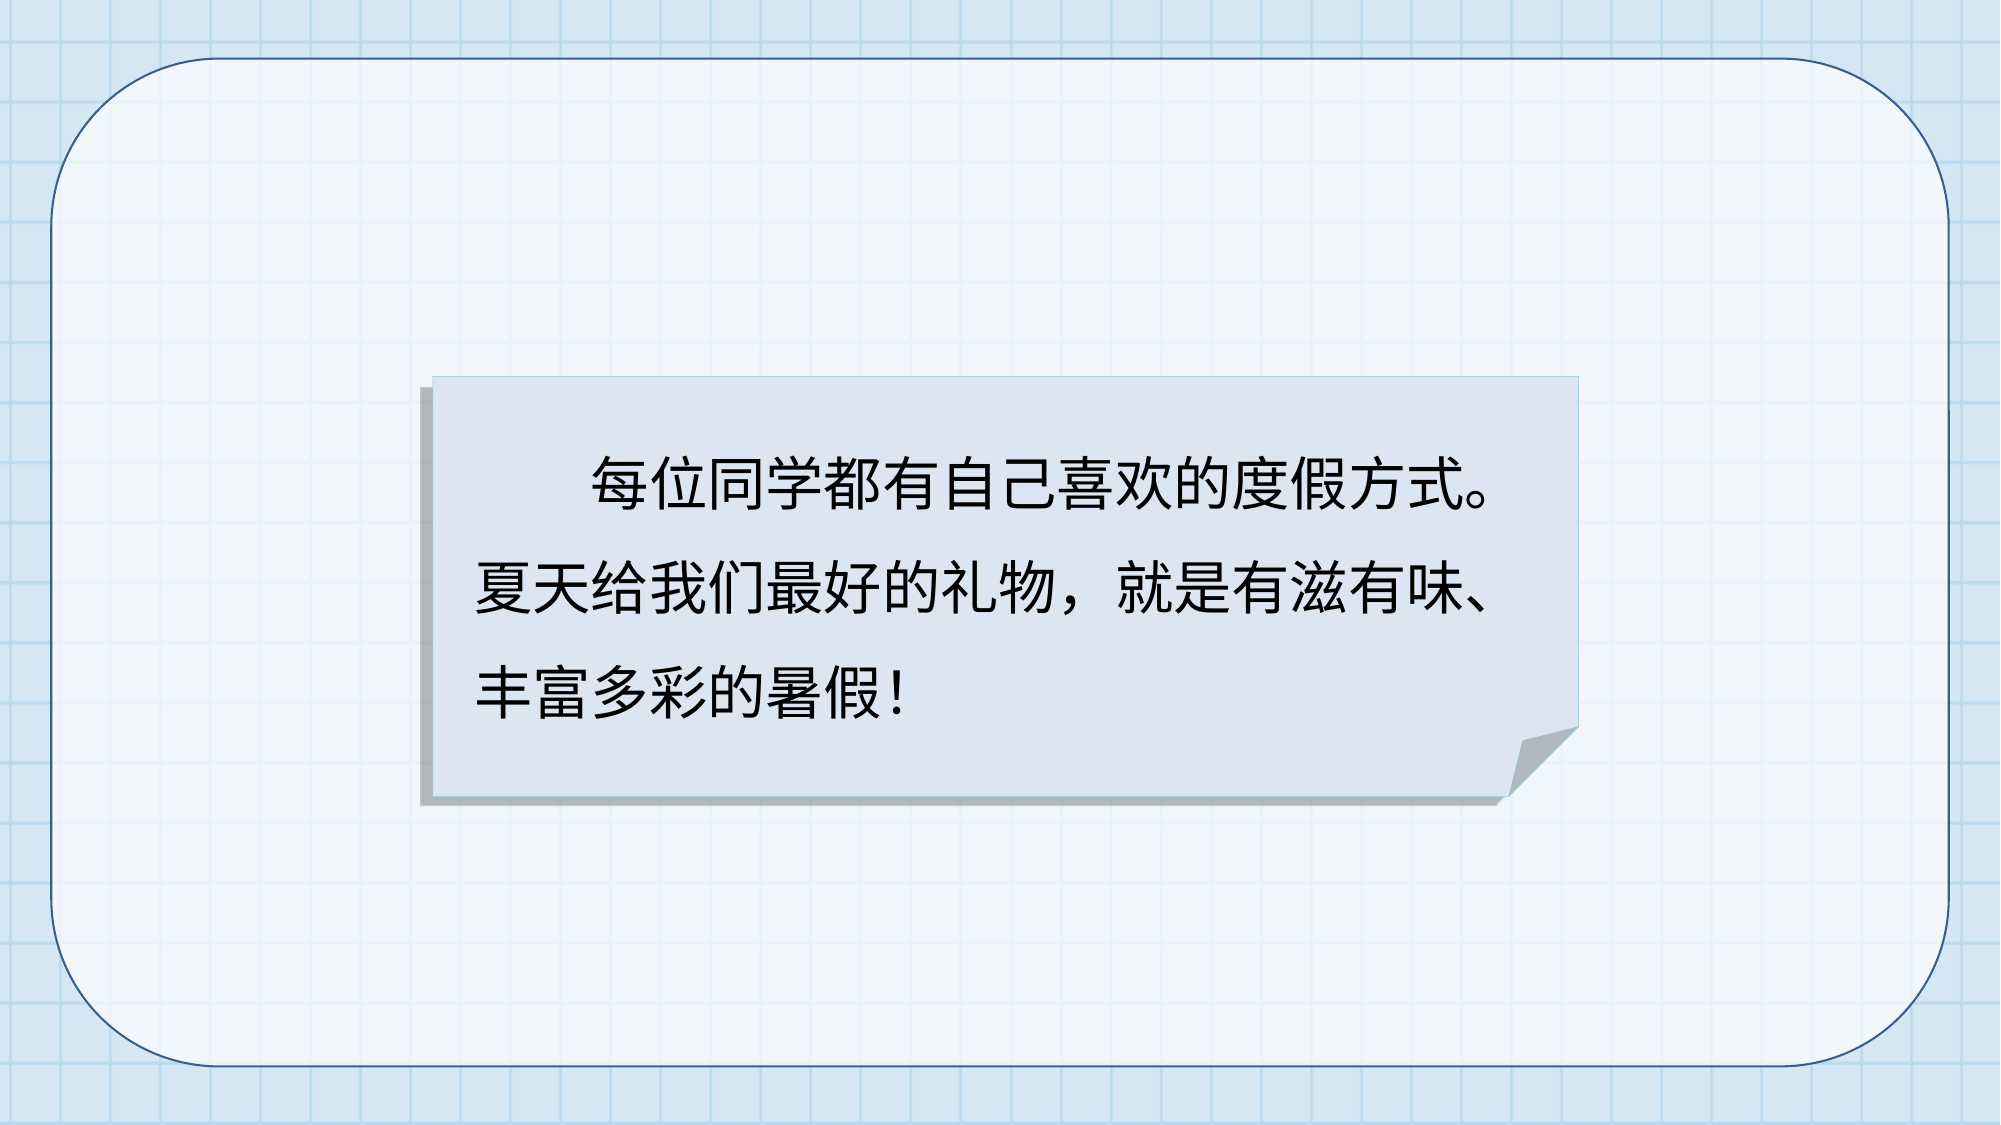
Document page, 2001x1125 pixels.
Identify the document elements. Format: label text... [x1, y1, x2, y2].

picture [0, 0, 2000, 1125]
text_box 每位同学都有自己喜欢的度假方式。夏天给我们最好的礼物，就是有滋有味、丰富多彩的暑假！ [431, 375, 1583, 798]
